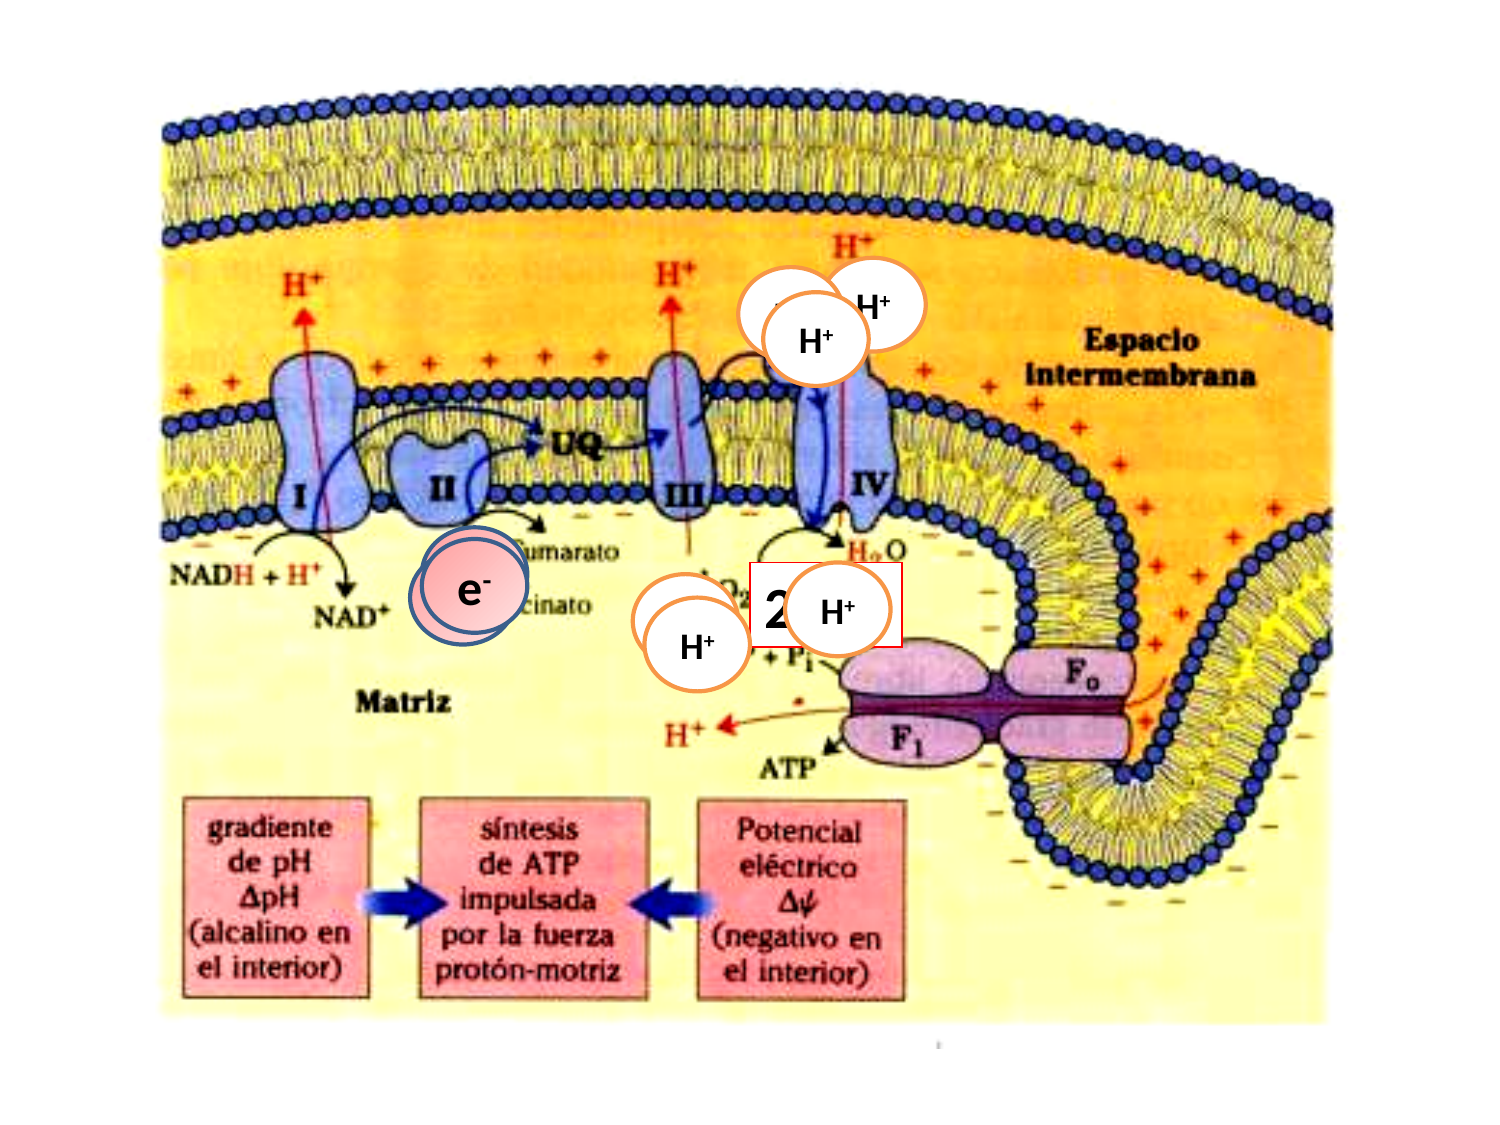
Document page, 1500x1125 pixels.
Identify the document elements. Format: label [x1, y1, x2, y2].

picture [52, 54, 1412, 1049]
